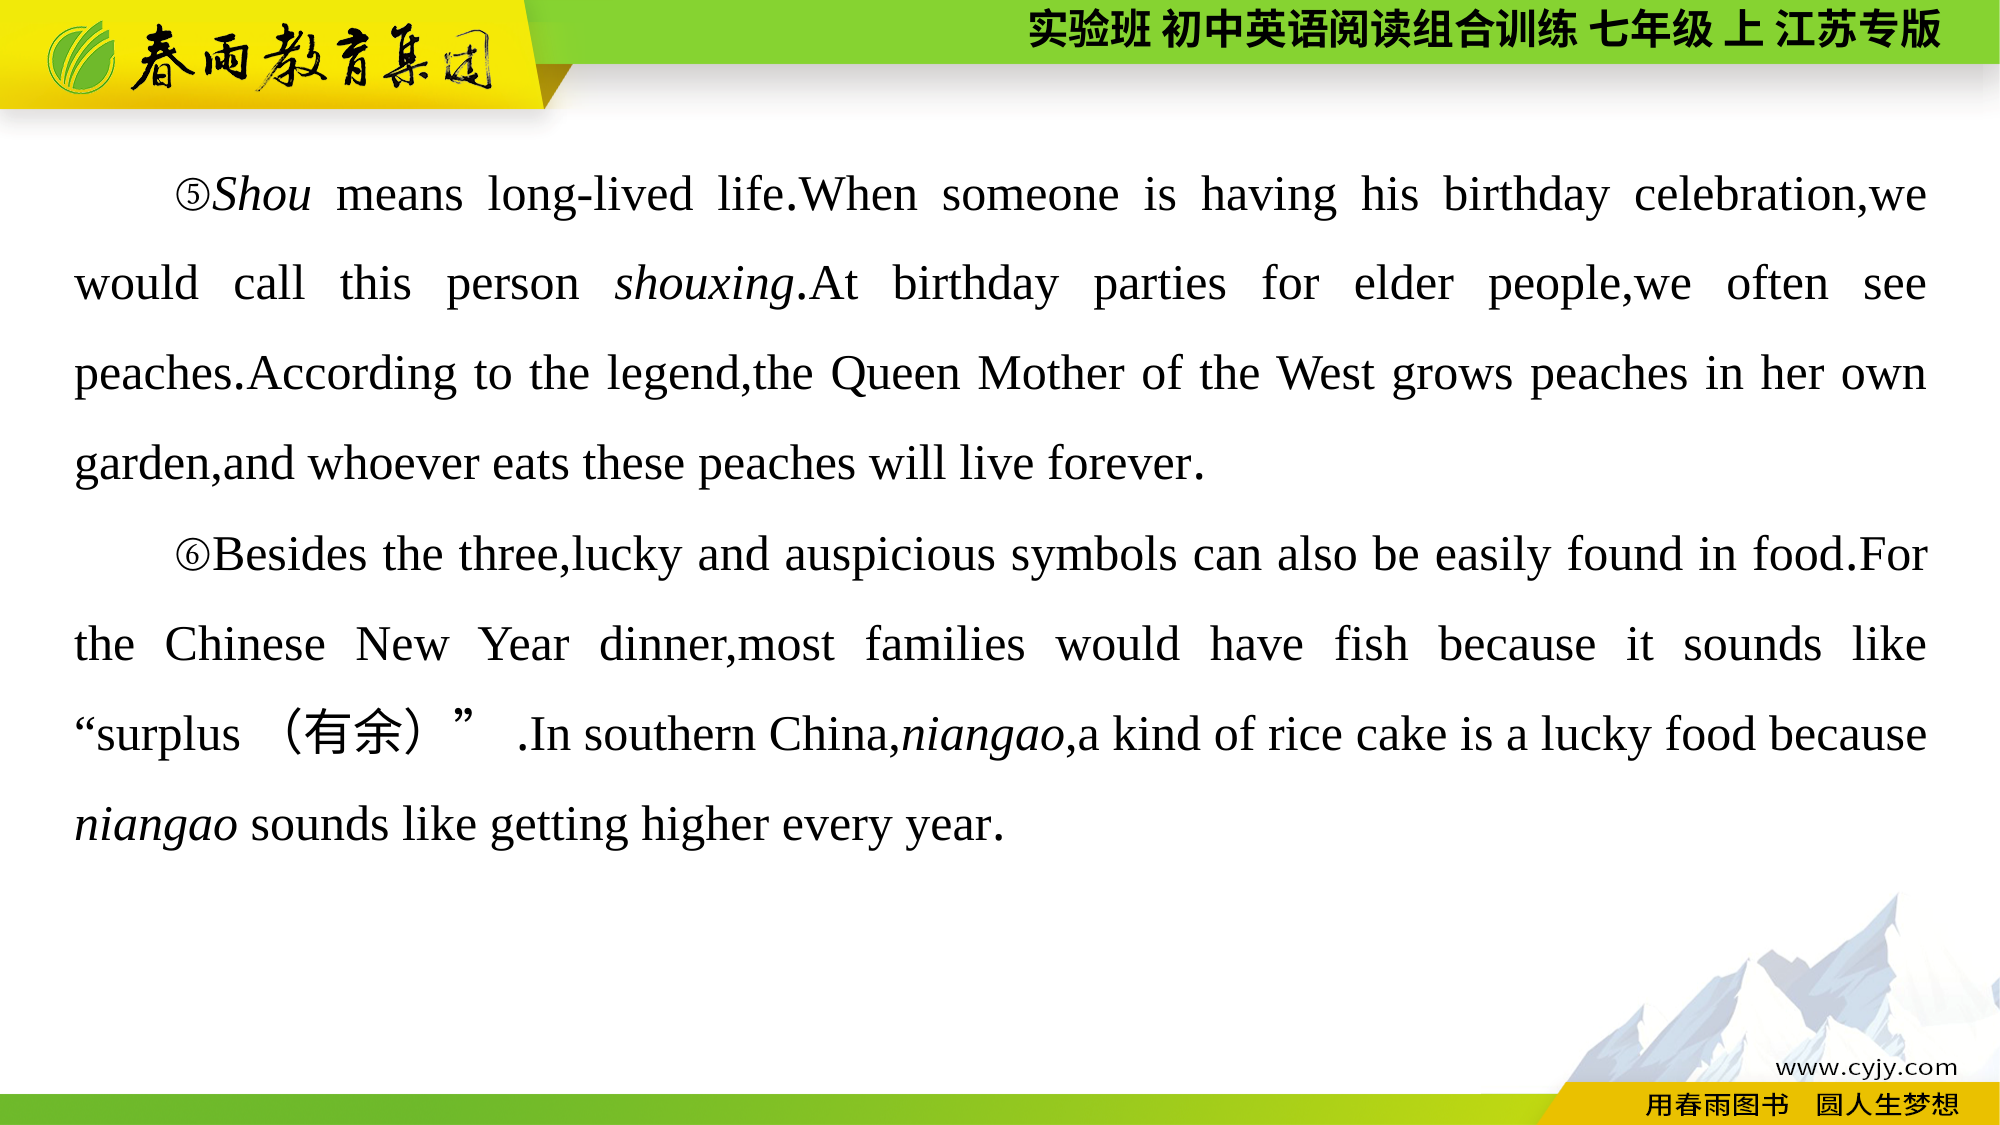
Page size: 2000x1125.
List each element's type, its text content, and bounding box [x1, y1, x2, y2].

picture [0, 0, 2000, 1125]
list ⑤Shou means long-lived life.When someone is having his birthday celebration,we would call this person shouxing.At birthday parties for elder people,we often see peaches.According to the legend,the Queen Mother of the West grows peaches in her own garden,and whoever eats these peaches will live forever. ⑥Besides the three,lucky and auspicious symbols can also be easily found in food.For the Chinese New Year dinner,most families would have fish because it sounds like “surplus（有余）”.In southern China,niangao,a kind of rice cake is a lucky food because niangao sounds like getting higher every year. [59, 122, 1944, 854]
